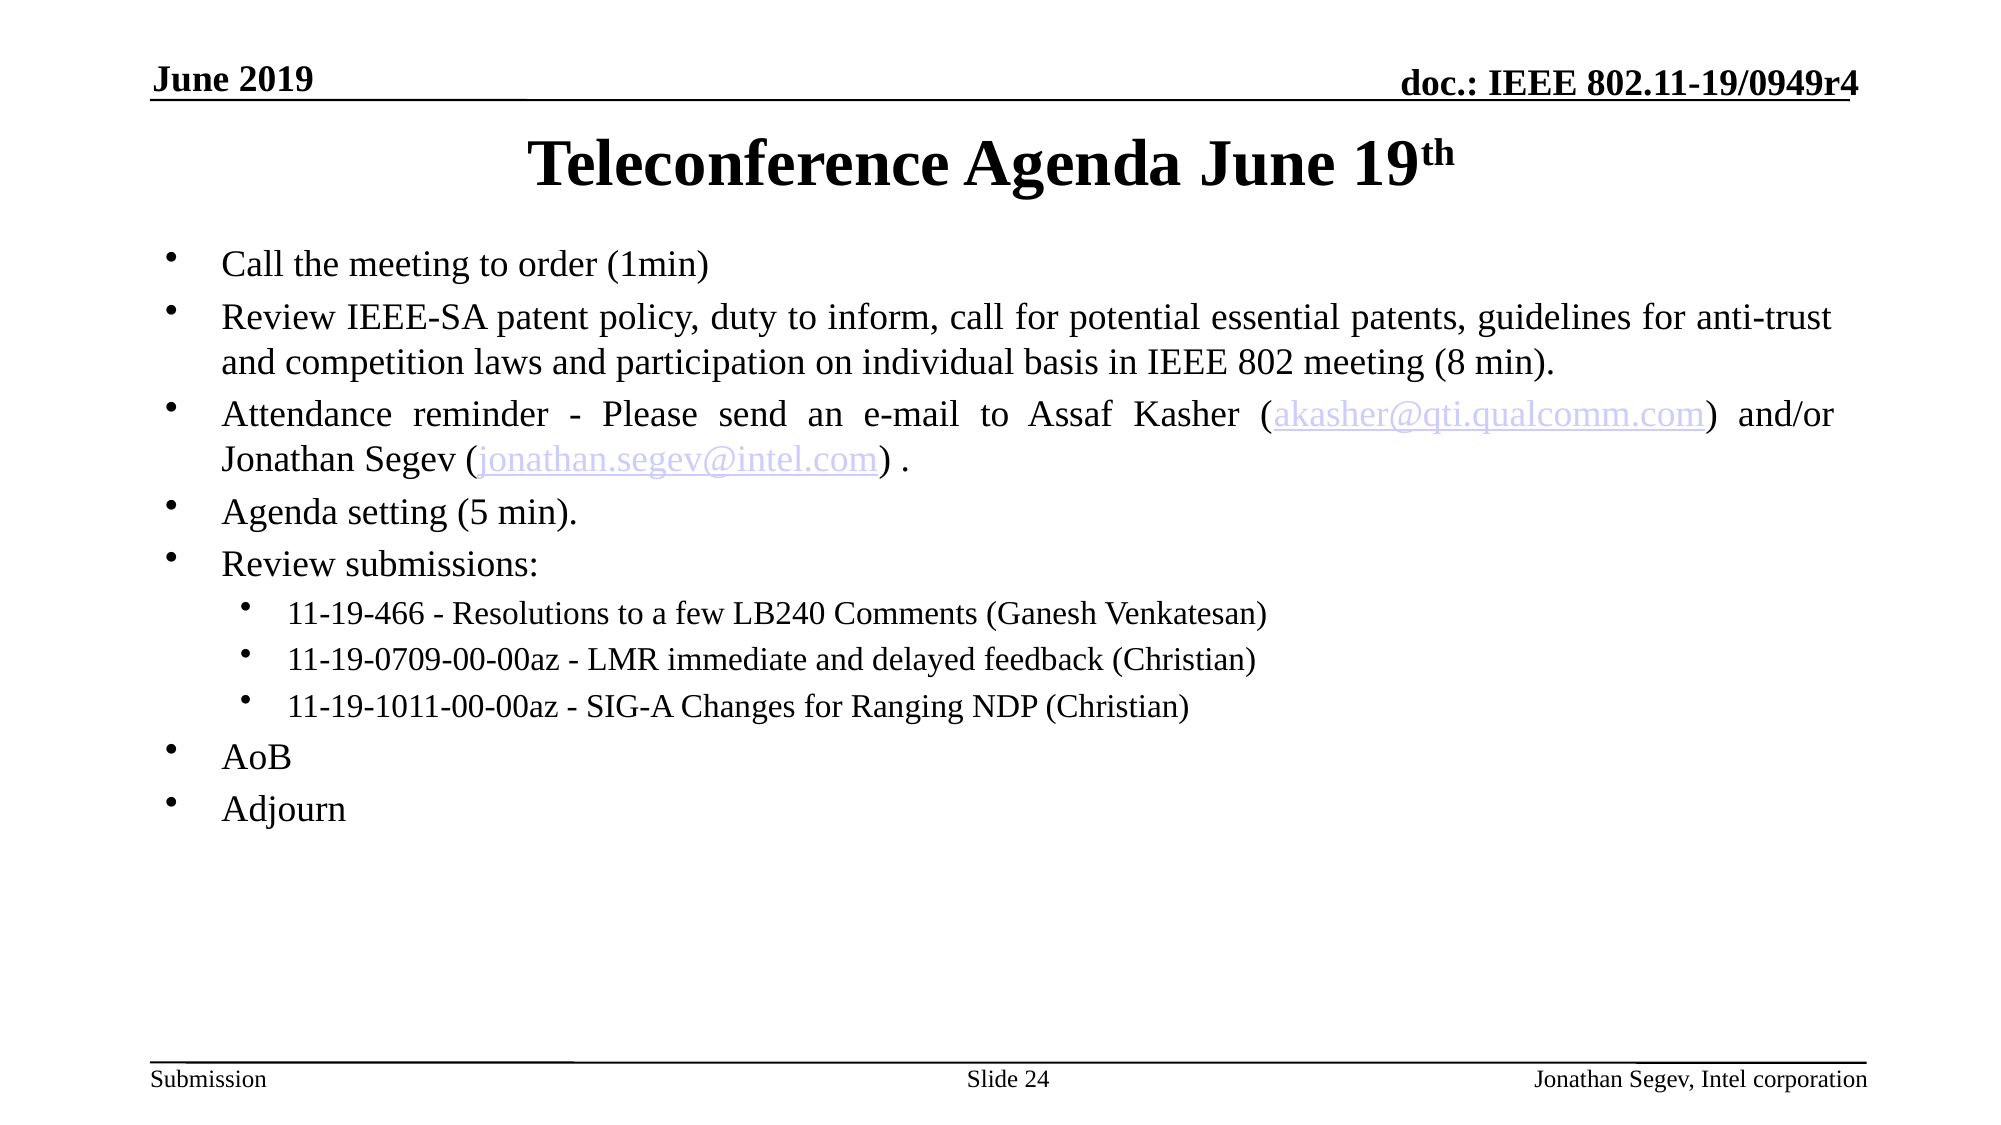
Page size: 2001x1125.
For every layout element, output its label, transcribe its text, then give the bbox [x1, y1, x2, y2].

list Call the meeting to order (1min) Review IEEE-SA patent policy, duty to inform, call for potential essential patents, guidelines for anti-trust and competition laws and participation on individual basis in IEEE 802 meeting (8 min). Attendance reminder - Please send an e-mail to Assaf Kasher (akasher@qti.qualcomm.com) and/or Jonathan Segev (jonathan.segev@intel.com) . Agenda setting (5 min). Review submissions: 11-19-466 - Resolutions to a few LB240 Comments (Ganesh Venkatesan) 11-19-0709-00-00az - LMR immediate and delayed feedback (Christian) 11-19-1011-00-00az - SIG-A Changes for Ranging NDP (Christian) AoB Adjourn [149, 231, 1850, 1000]
footer Jonathan Segev, Intel corporation [1171, 1061, 1869, 1093]
slide_number Slide 24 [950, 1061, 1067, 1123]
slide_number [152, 54, 563, 100]
title Teleconference Agenda June 19th [149, 112, 1850, 205]
